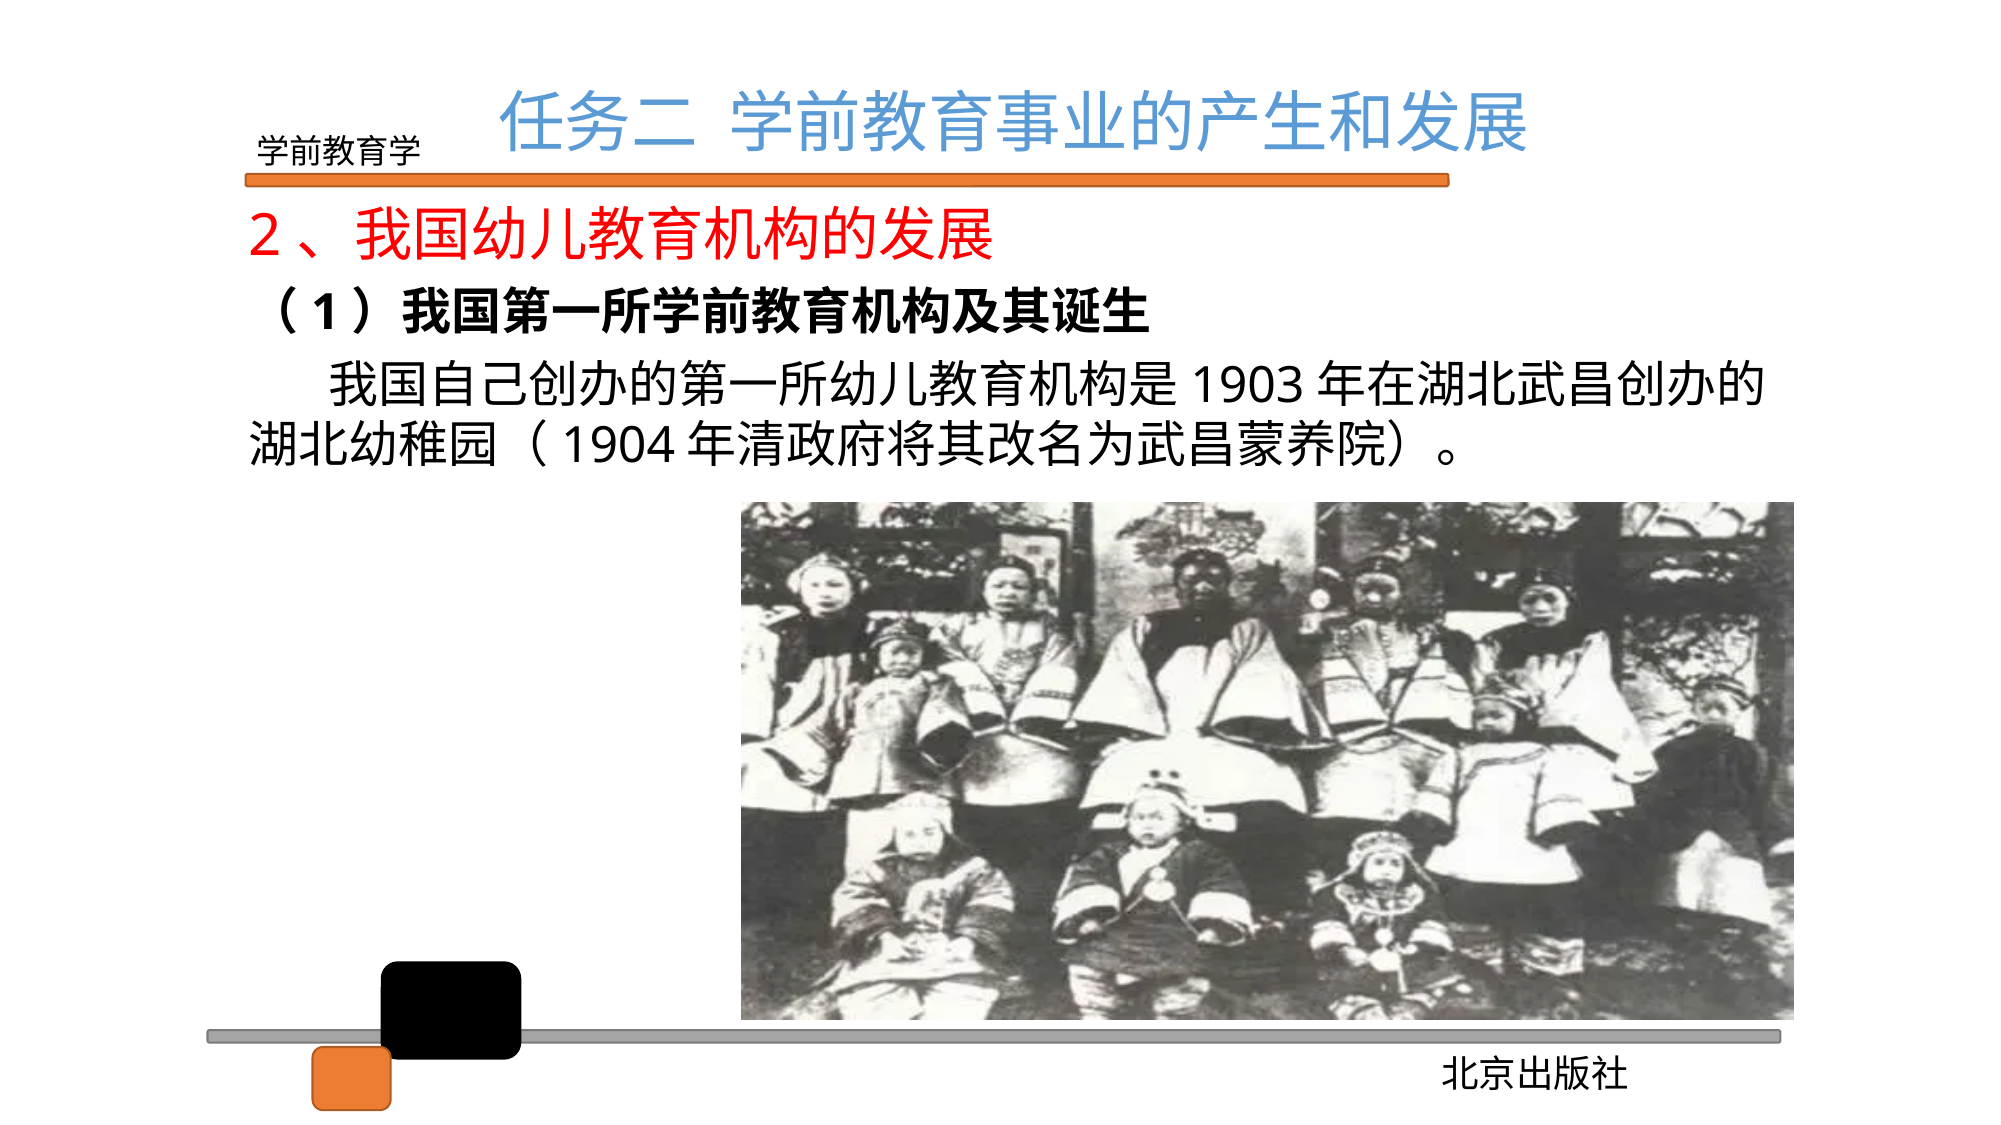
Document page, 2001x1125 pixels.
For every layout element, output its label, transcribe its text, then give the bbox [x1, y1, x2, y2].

text_box 2、我国幼儿教育机构的发展 （1）我国第一所学前教育机构及其诞生 我国自己创办的第一所幼儿教育机构是1903年在湖北武昌创办的湖北幼稚园（1904年清政府将其改名为武昌蒙养院）。 [234, 189, 1794, 553]
text_box 任务二 学前教育事业的产生和发展 [483, 71, 1545, 167]
picture [741, 502, 1794, 1020]
